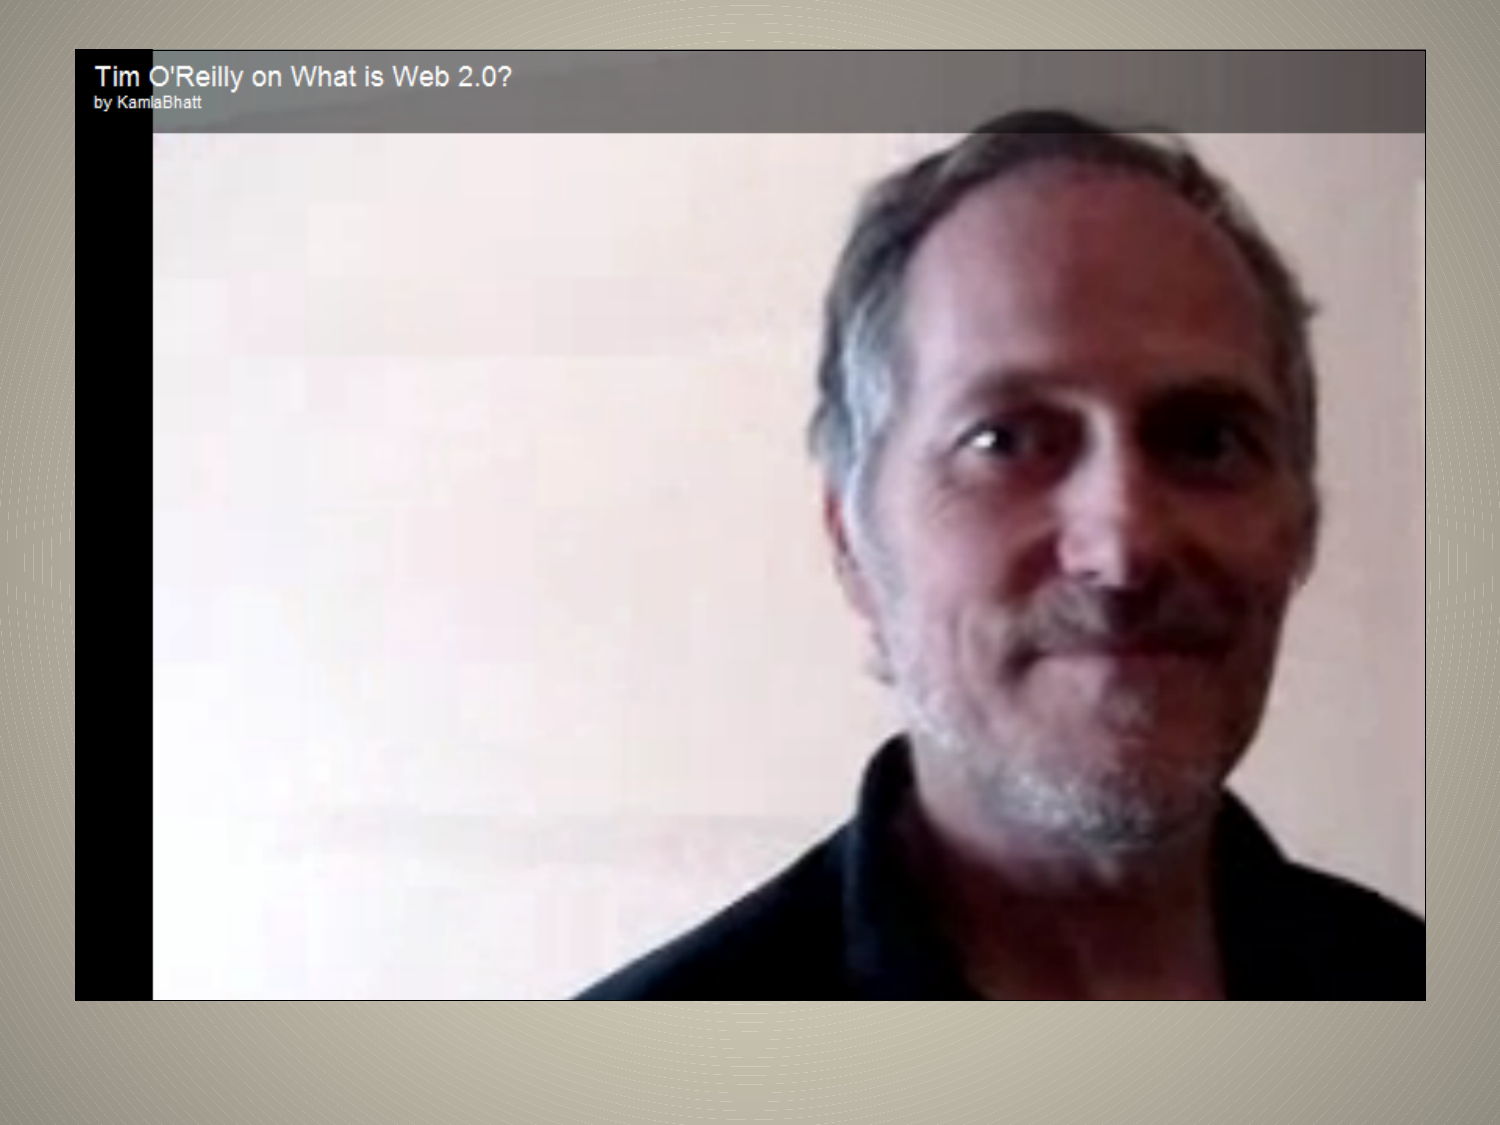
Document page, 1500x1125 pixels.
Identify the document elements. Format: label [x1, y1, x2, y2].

picture [76, 51, 1425, 1000]
